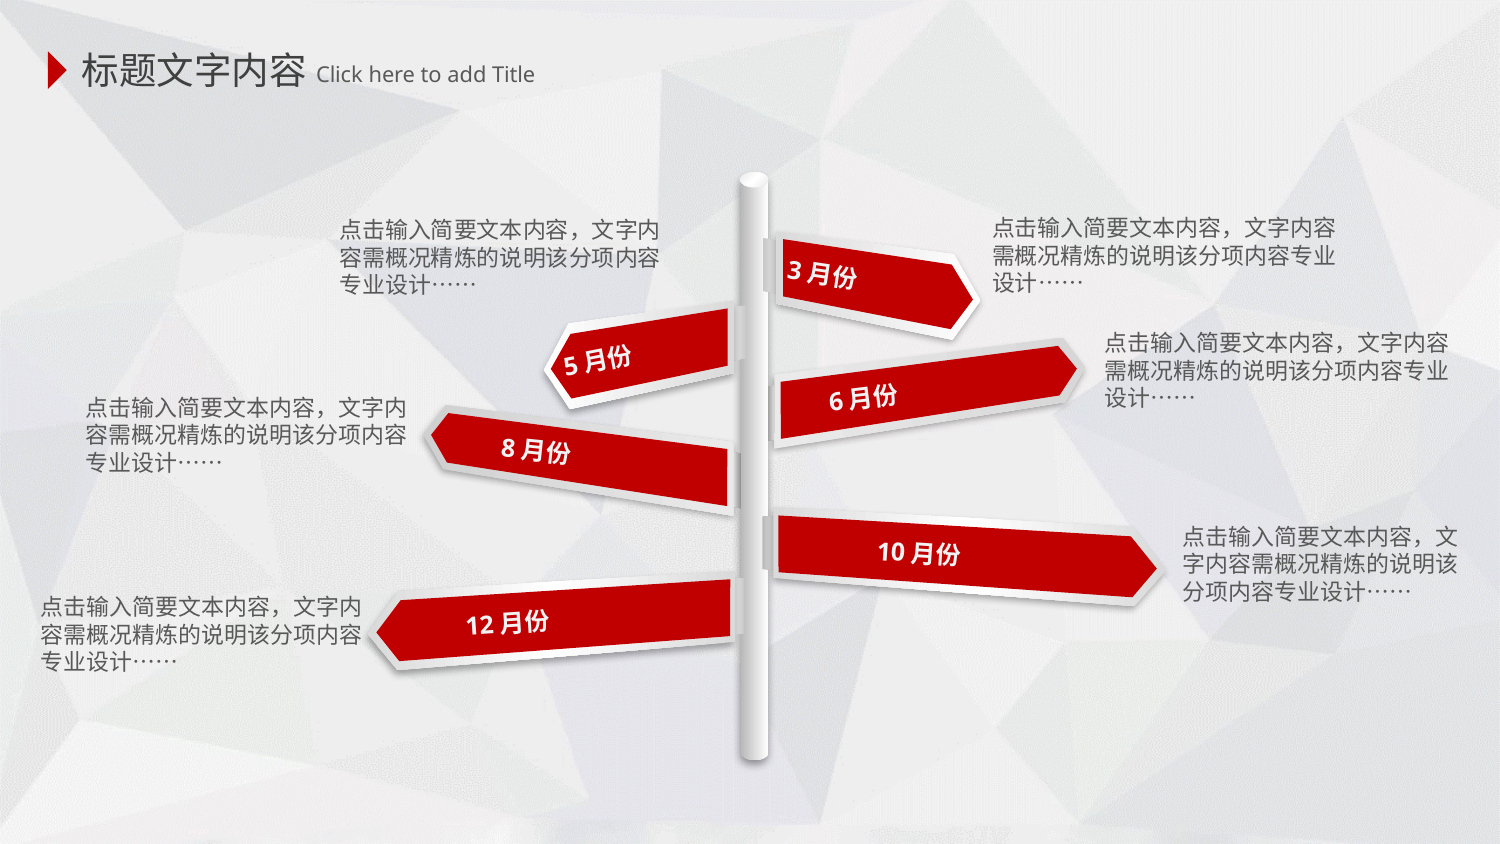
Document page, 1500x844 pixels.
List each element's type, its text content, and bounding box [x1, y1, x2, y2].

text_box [762, 231, 981, 340]
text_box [769, 337, 1086, 449]
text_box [48, 39, 558, 101]
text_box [423, 404, 740, 516]
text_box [740, 171, 769, 761]
text_box 点击输入简要文本内容，文字内容需概况精炼的说明该分项内容专业设计…… [1171, 517, 1477, 611]
text_box 点击输入简要文本内容，文字内容需概况精炼的说明该分项内容专业设计…… [74, 387, 420, 482]
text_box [543, 300, 748, 410]
text_box 点击输入简要文本内容，文字内容需概况精炼的说明该分项内容专业设计…… [980, 208, 1365, 302]
text_box 点击输入简要文本内容，文字内容需概况精炼的说明该分项内容专业设计…… [29, 587, 375, 681]
picture [0, 0, 1500, 844]
text_box 点击输入简要文本内容，文字内容需概况精炼的说明该分项内容专业设计…… [1093, 323, 1477, 417]
text_box 点击输入简要文本内容，文字内容需概况精炼的说明该分项内容专业设计…… [327, 210, 673, 305]
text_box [762, 506, 1167, 607]
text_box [367, 570, 745, 671]
